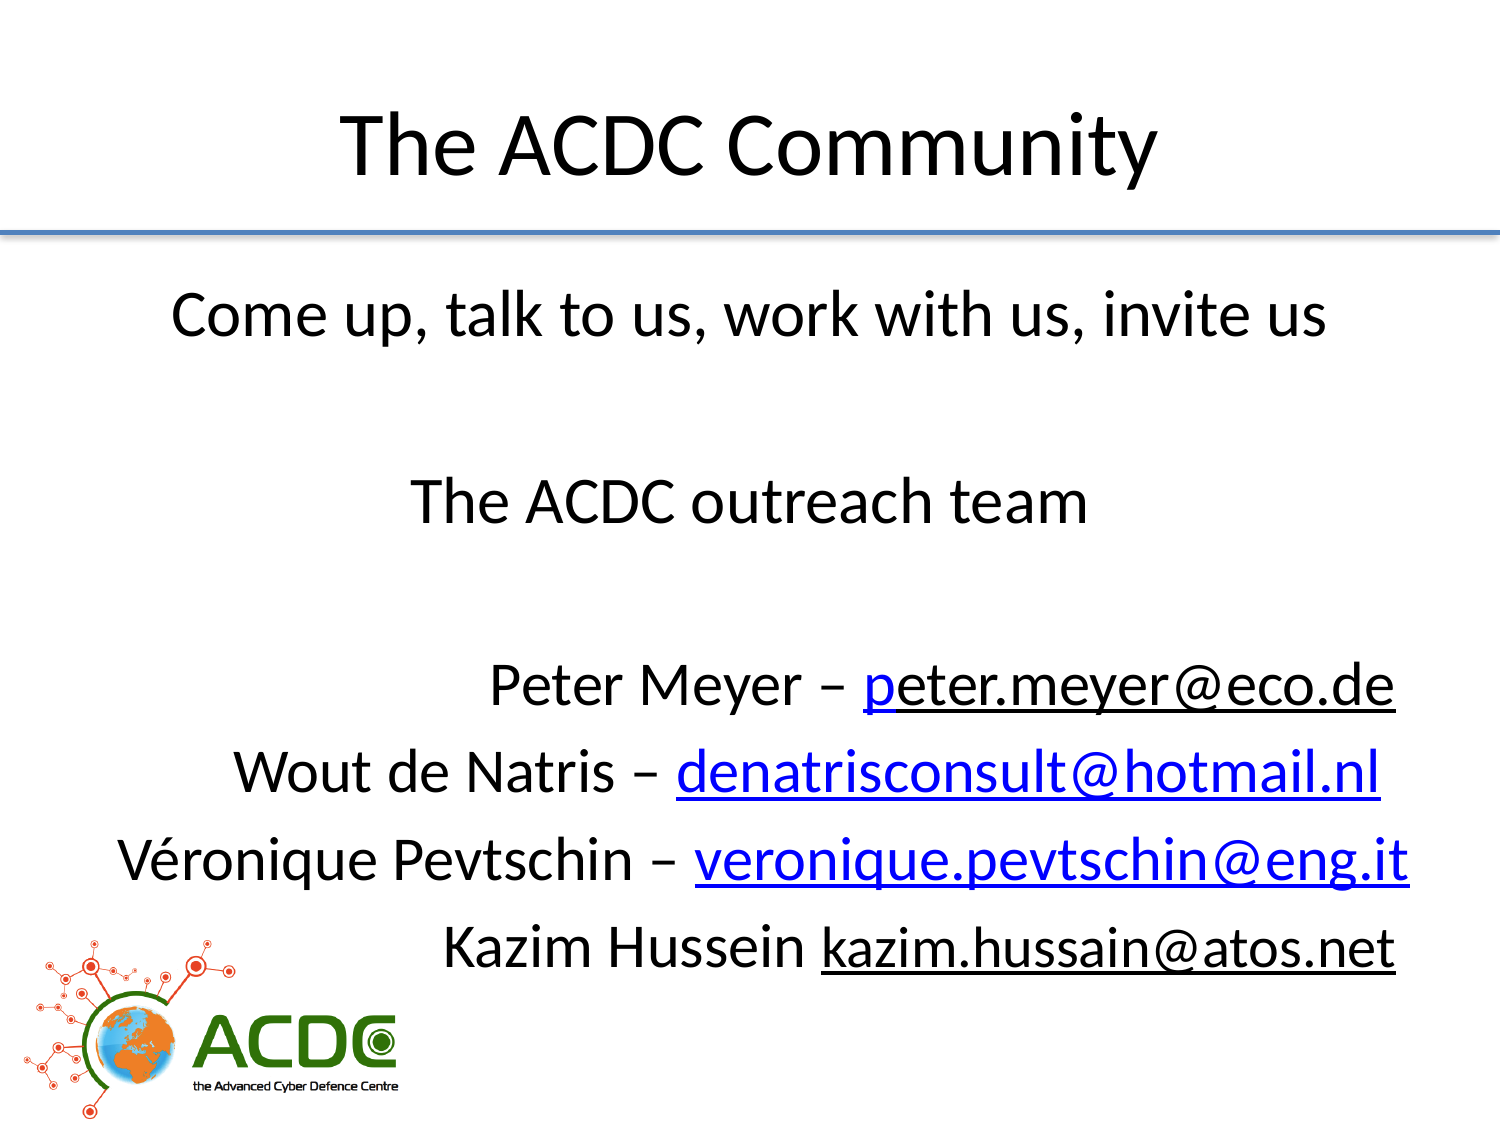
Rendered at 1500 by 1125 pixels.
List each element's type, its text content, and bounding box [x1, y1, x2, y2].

list Come up, talk to us, work with us, invite us The ACDC outreach team Peter Meyer – peter.meyer@eco.de Wout de Natris – denatrisconsult@hotmail.nl Véronique Pevtschin – veronique.pevtschin@eng.it Kazim Hussein kazim.hussain@atos.net [75, 262, 1425, 1005]
title The ACDC Community [75, 45, 1425, 233]
picture [0, 934, 431, 1125]
